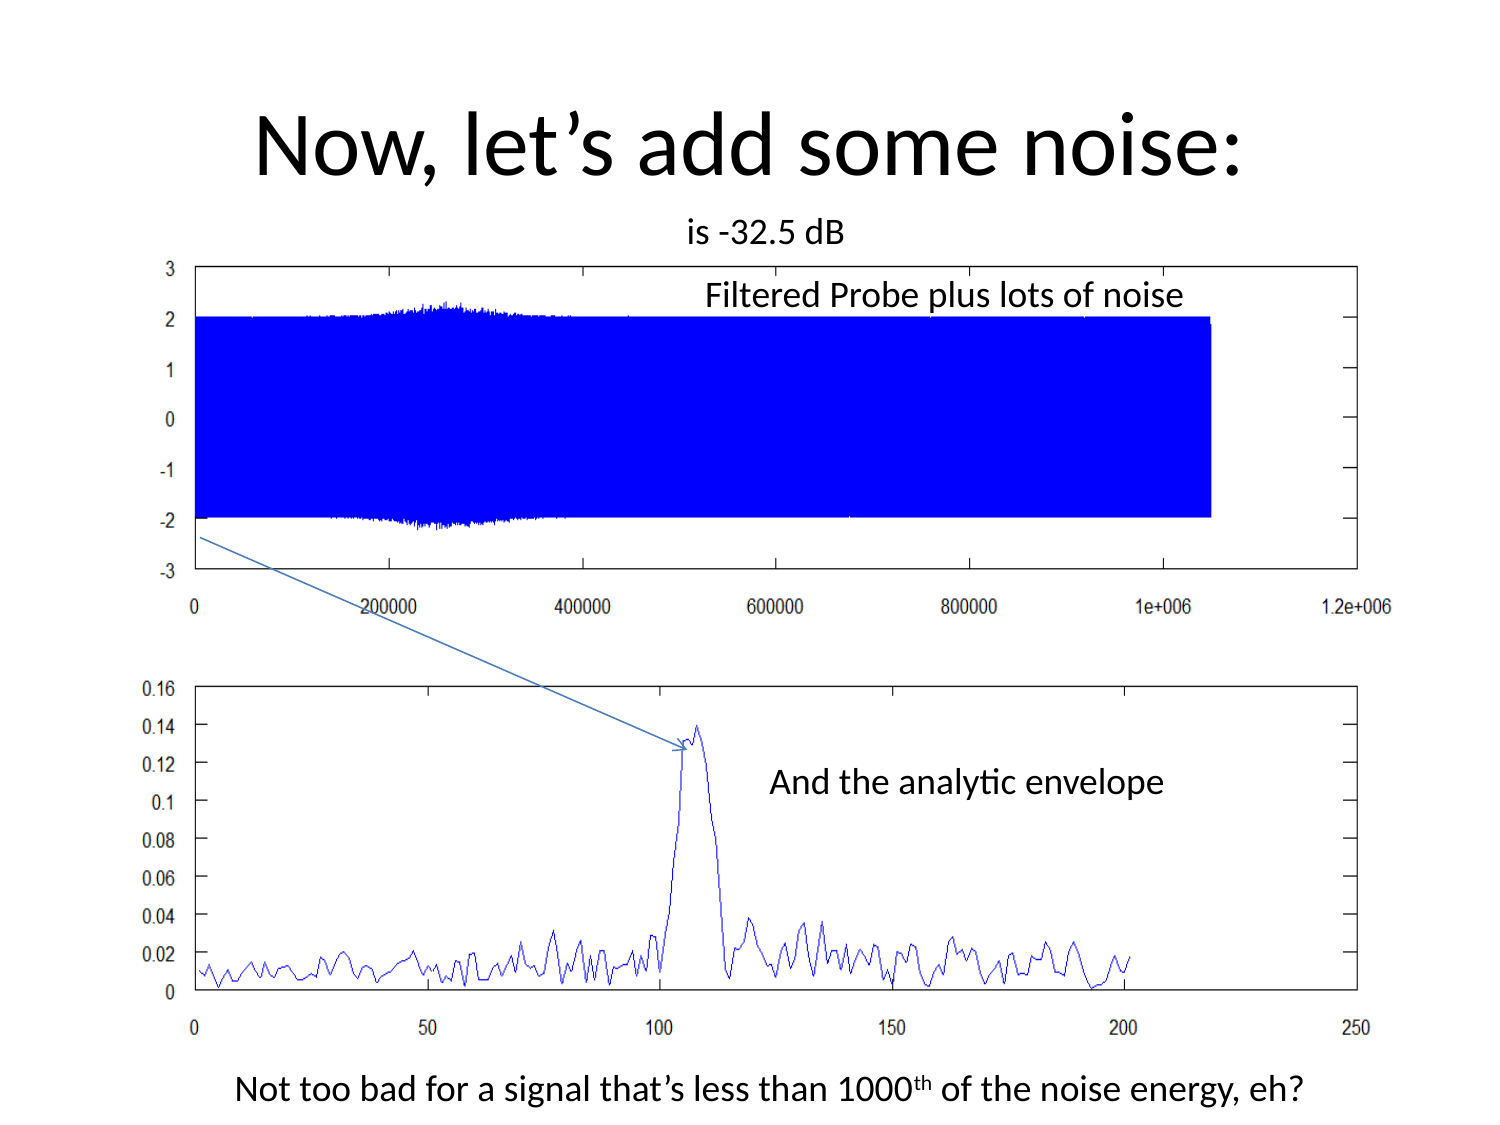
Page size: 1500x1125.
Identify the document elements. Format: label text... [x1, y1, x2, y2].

picture [0, 199, 1500, 1088]
title Now, let’s add some noise: [75, 45, 1425, 198]
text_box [199, 537, 688, 751]
text_box Not too bad for a signal that’s less than 1000th of the noise energy, eh? [219, 1095, 1321, 1117]
